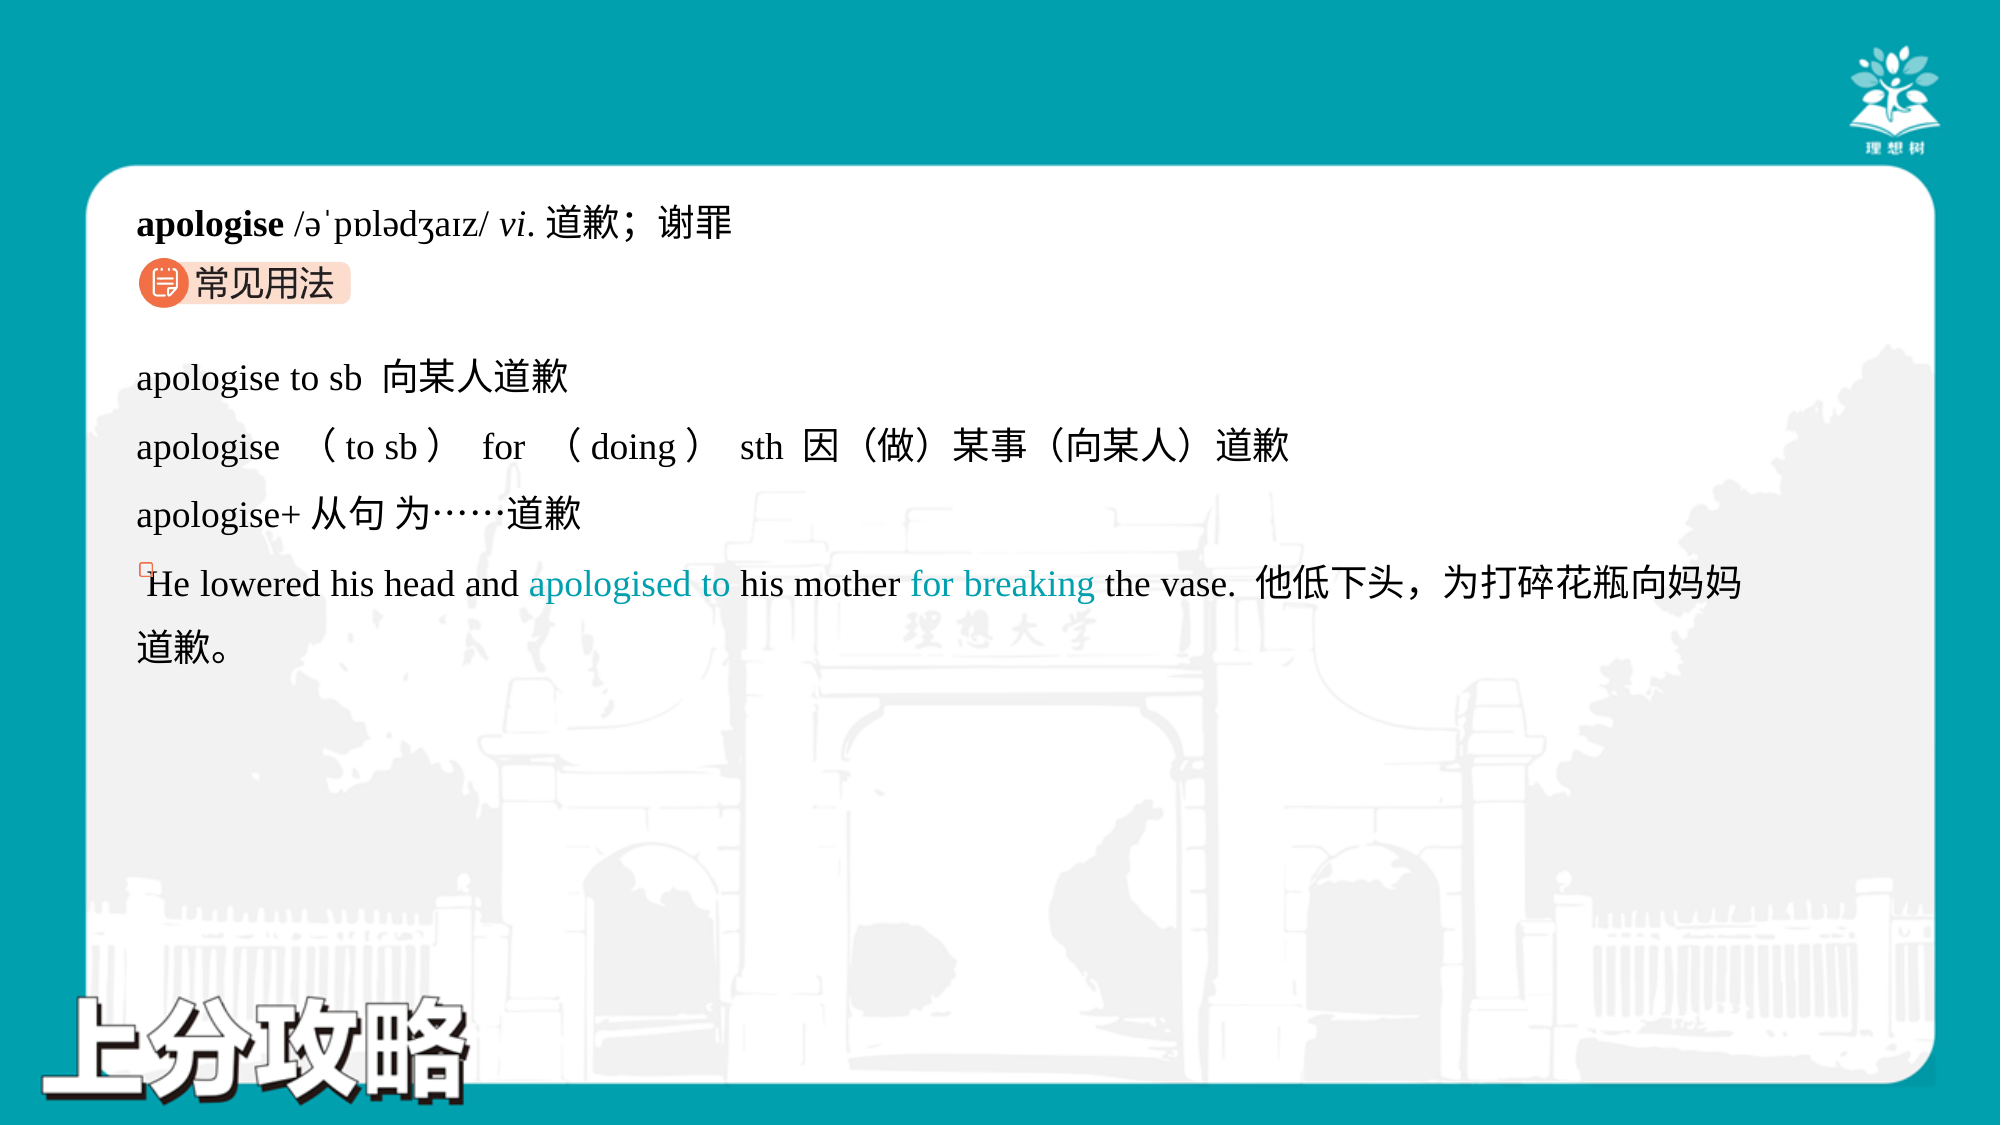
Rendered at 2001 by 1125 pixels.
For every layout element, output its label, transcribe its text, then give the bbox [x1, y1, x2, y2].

picture [0, 0, 2000, 1125]
text_box apologise to sb 向某人道歉 apologise （to sb） for （doing） sth 因（做）某事（向某人）道歉 apologise+从句 为……道歉 He lowered his head and apologised to his mother for breaking the vase. 他低下头，为打碎花瓶向妈妈 道歉。#19 [136, 329, 1865, 662]
text_box apologise /əˈpɒlədʒaɪz/ vi.道歉；谢罪#14 [136, 177, 1865, 236]
